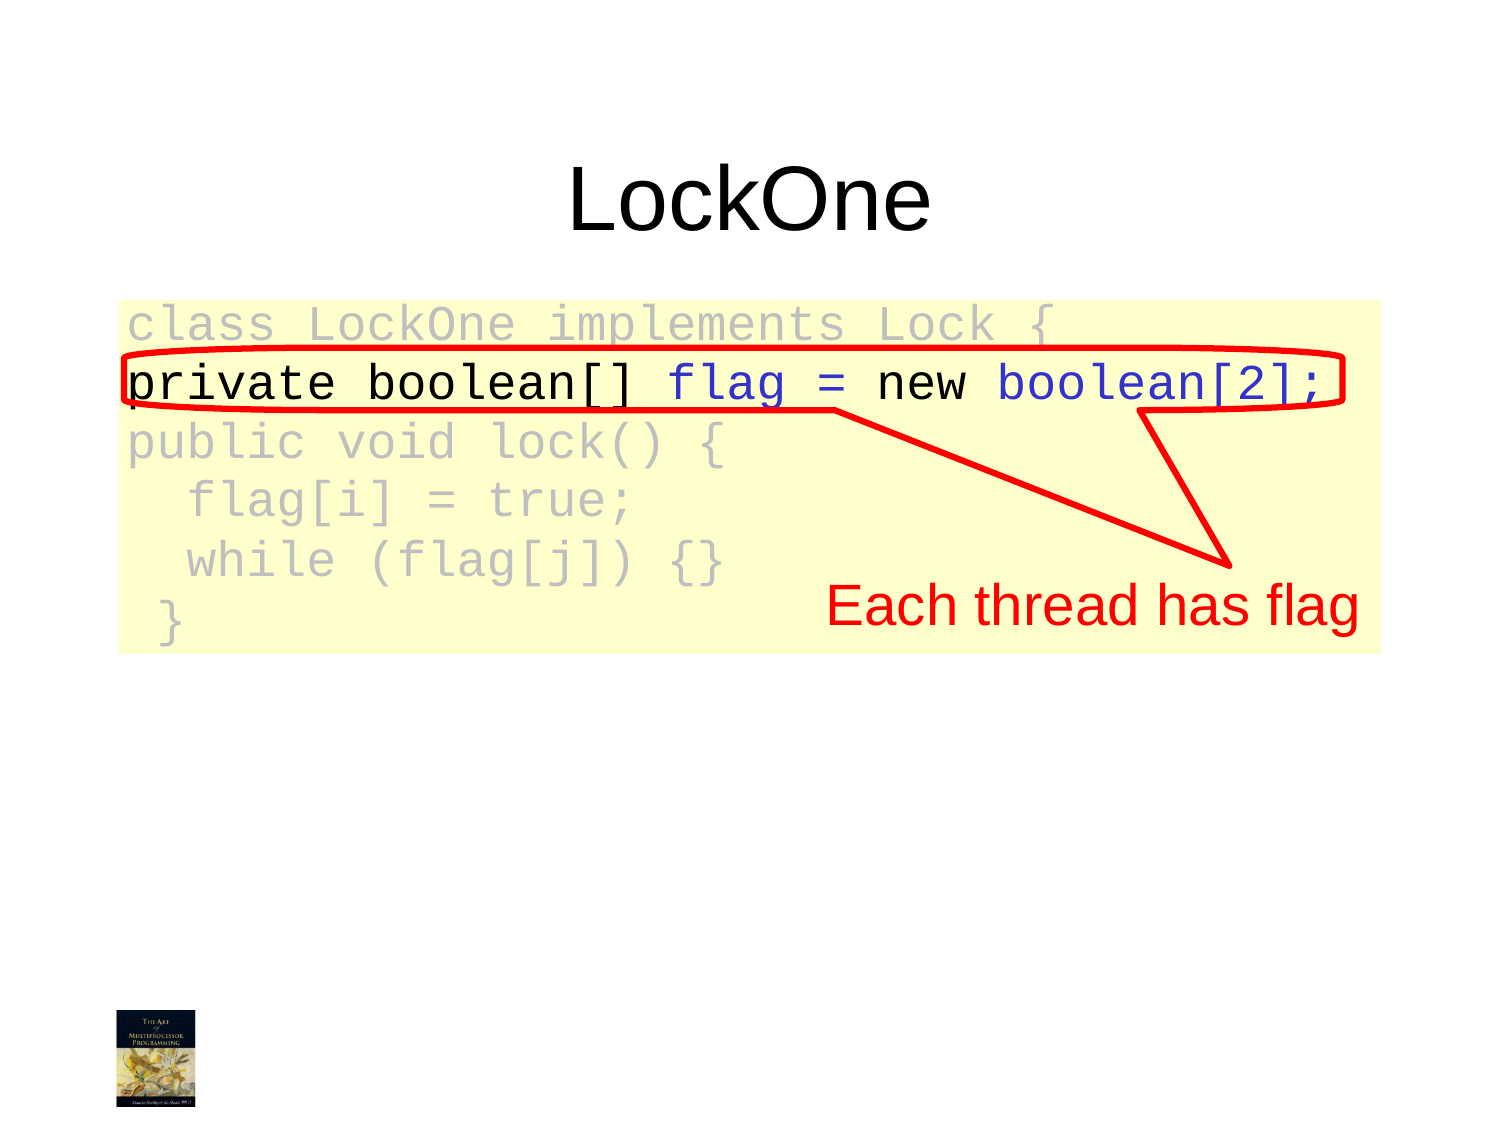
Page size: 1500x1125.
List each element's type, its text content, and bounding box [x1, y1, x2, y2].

picture [107, 1010, 204, 1107]
text_box class LockOne implements Lock { private boolean[] flag = new boolean[2]; public void lock() { flag[i] = true; while (flag[j]) {} } [118, 299, 1381, 654]
title LockOne [111, 99, 1388, 288]
text_box [123, 347, 1343, 559]
text_box Each thread has flag [817, 559, 1369, 645]
